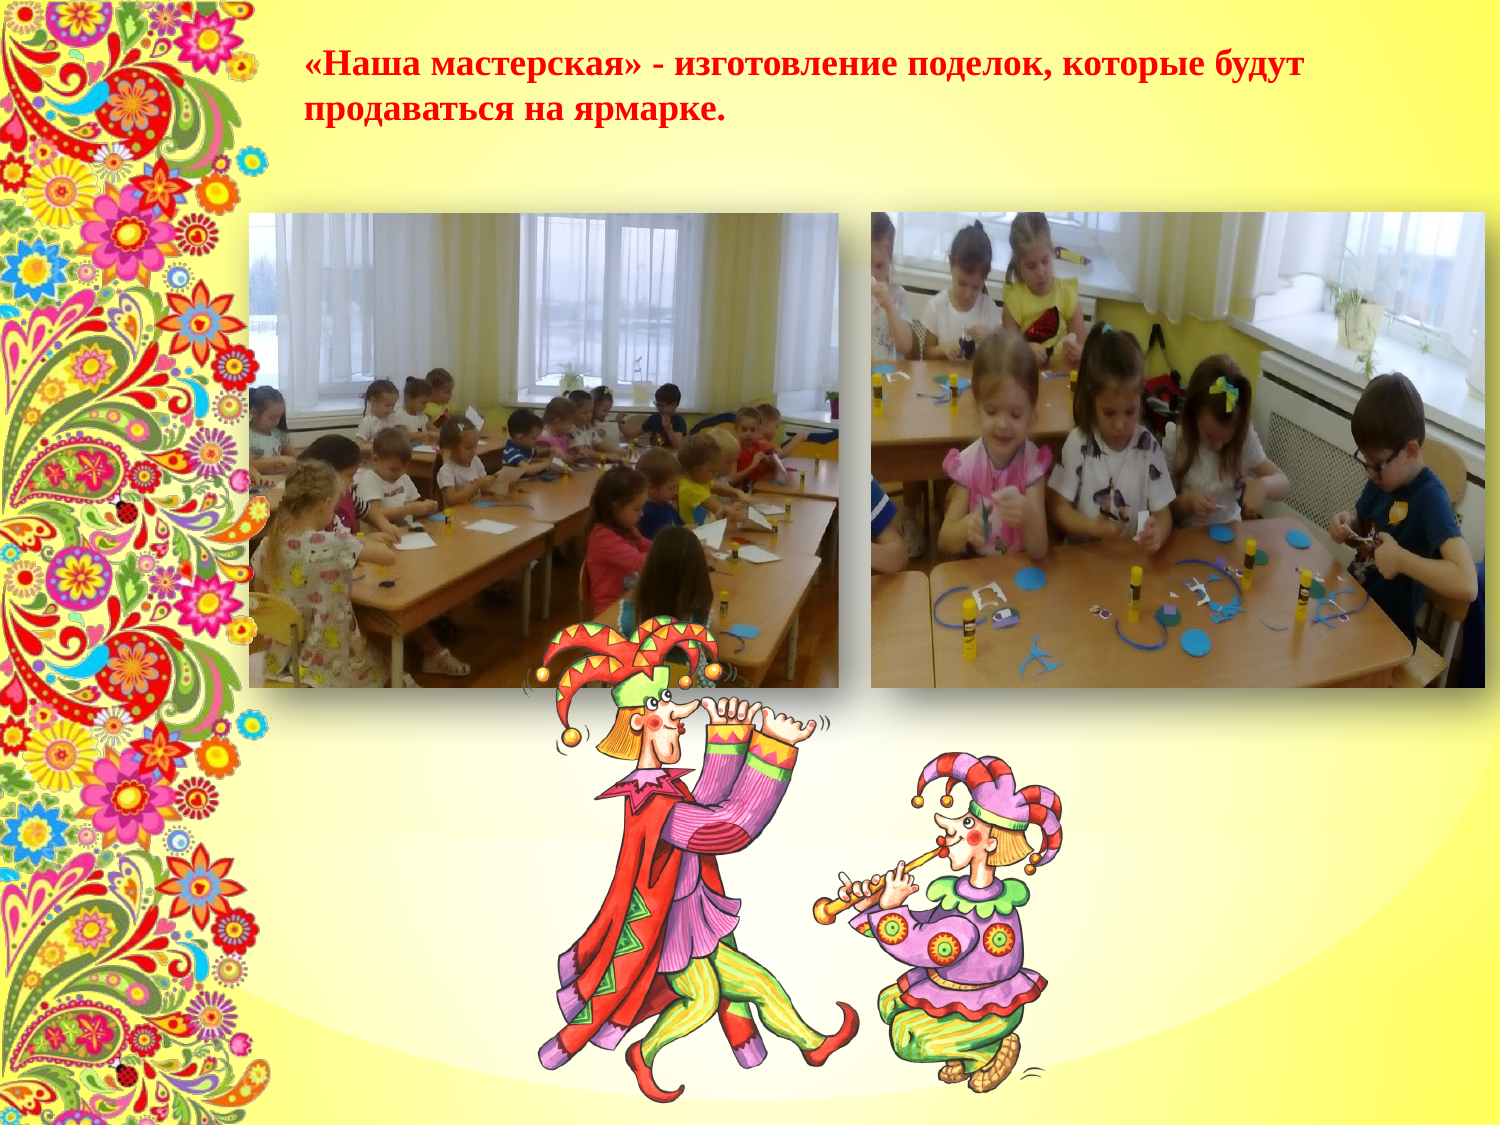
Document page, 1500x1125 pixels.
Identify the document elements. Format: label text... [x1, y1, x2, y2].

text_box «Наша мастерская» - изготовление поделок, которые будут продаваться на ярмарке. [289, 30, 1435, 181]
picture [0, 1, 1485, 1125]
